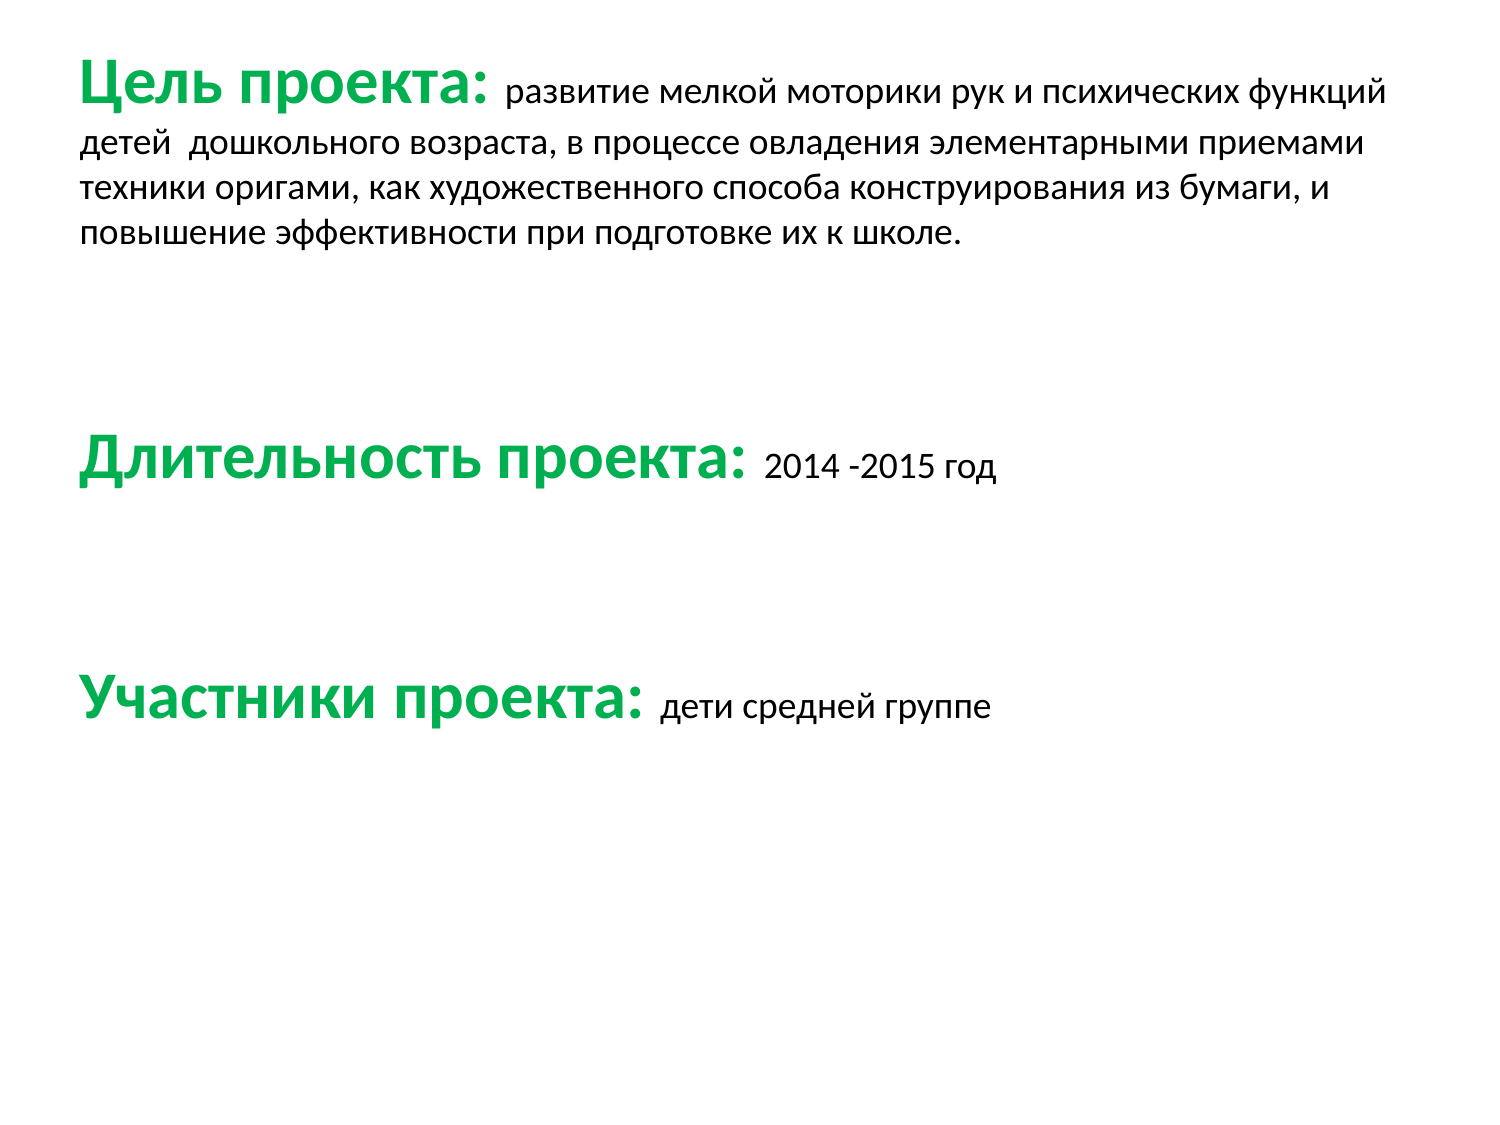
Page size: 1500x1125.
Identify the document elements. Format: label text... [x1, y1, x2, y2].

text_box Цель проекта: развитие мелкой моторики рук и психических функций детей дошкольного возраста, в процессе овладения элементарными приемами техники оригами, как художественного способа конструирования из бумаги, и повышение эффективности при подготовке их к школе. Длительность проекта: 2014 -2015 год Участники проекта: дети средней группе [64, 29, 1471, 739]
